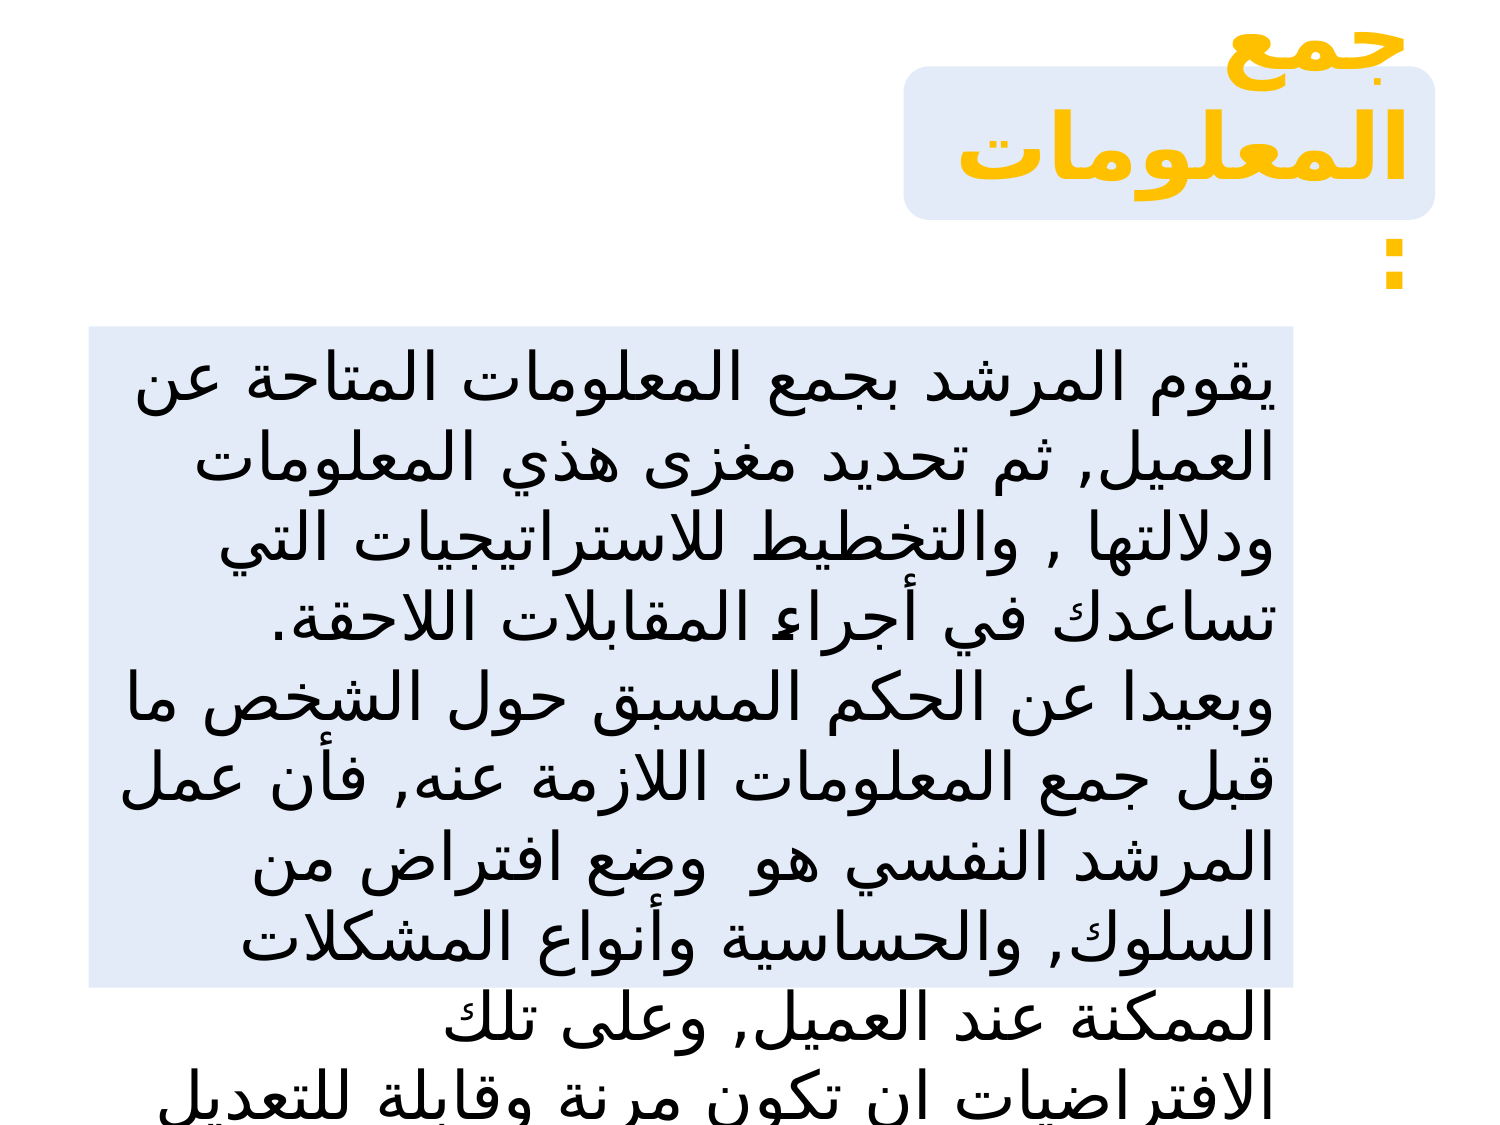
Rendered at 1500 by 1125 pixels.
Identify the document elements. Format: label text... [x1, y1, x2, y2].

text_box جمع المعلومات: [901, 64, 1438, 222]
subtitle يقوم المرشد بجمع المعلومات المتاحة عن العميل, ثم تحديد مغزى هذي المعلومات ودلالتها , والتخطيط للاستراتيجيات التي تساعدك في أجراء المقابلات اللاحقة. وبعيدا عن الحكم المسبق حول الشخص ما قبل جمع المعلومات اللازمة عنه, فأن عمل المرشد النفسي هو وضع افتراض من السلوك, والحساسية وأنواع المشكلات الممكنة عند العميل, وعلى تلك الافتراضيات ان تكون مرنة وقابلة للتعديل استنادا الى خبرات العميل. [88, 326, 1294, 988]
